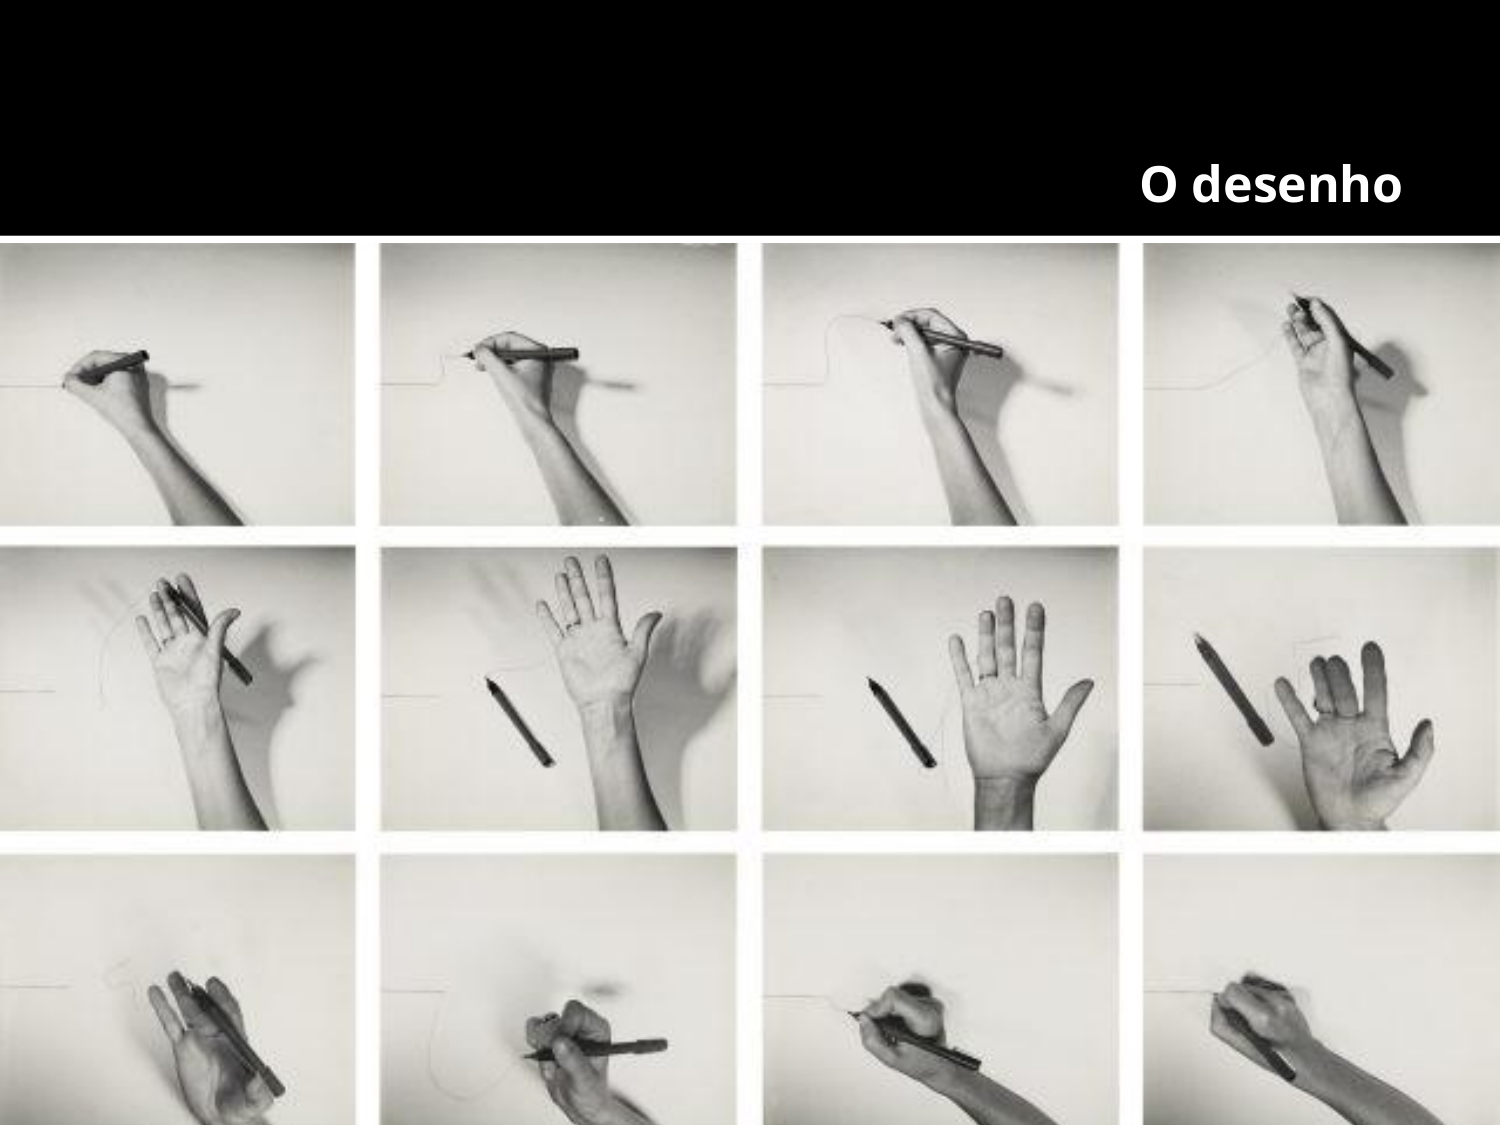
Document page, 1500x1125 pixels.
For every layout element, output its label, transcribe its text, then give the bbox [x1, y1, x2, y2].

picture [0, 243, 1500, 1125]
text_box O desenho [560, 125, 1412, 239]
